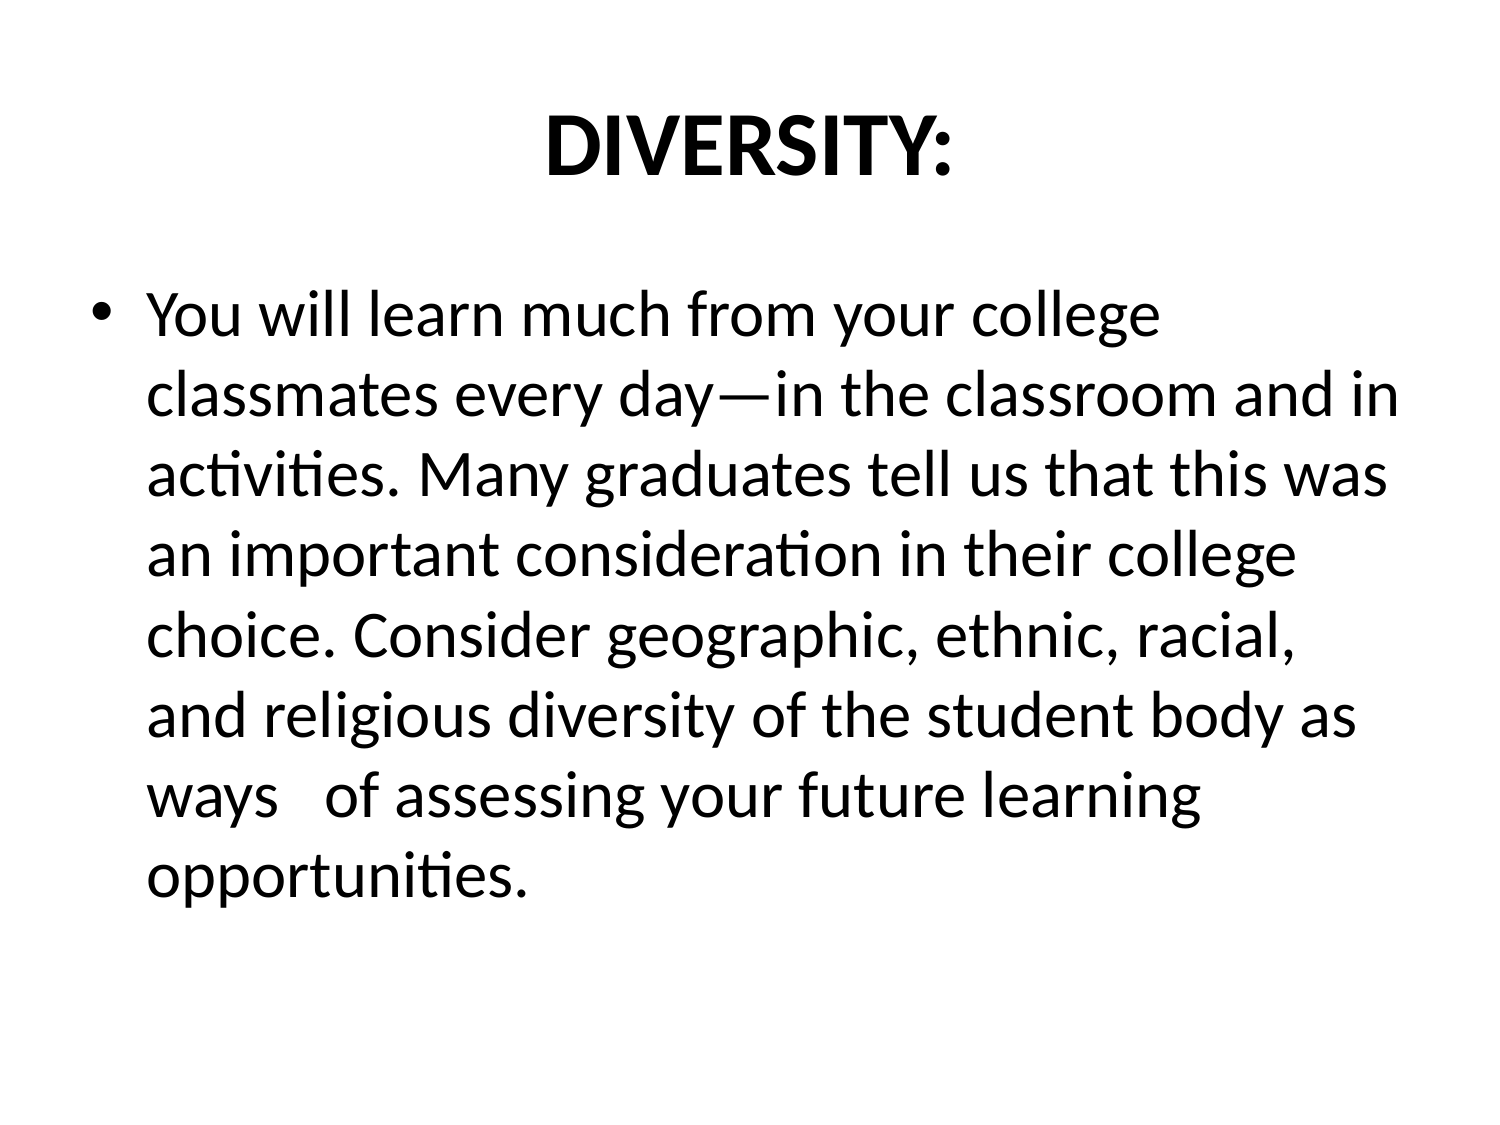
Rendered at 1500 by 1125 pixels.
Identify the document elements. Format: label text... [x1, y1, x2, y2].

list You will learn much from your college classmates every day—in the classroom and in activities. Many graduates tell us that this was an important consideration in their college choice. Consider geographic, ethnic, racial, and religious diversity of the student body as ways of assessing your future learning opportunities. [75, 262, 1425, 1005]
title DIVERSITY: [75, 45, 1425, 233]
